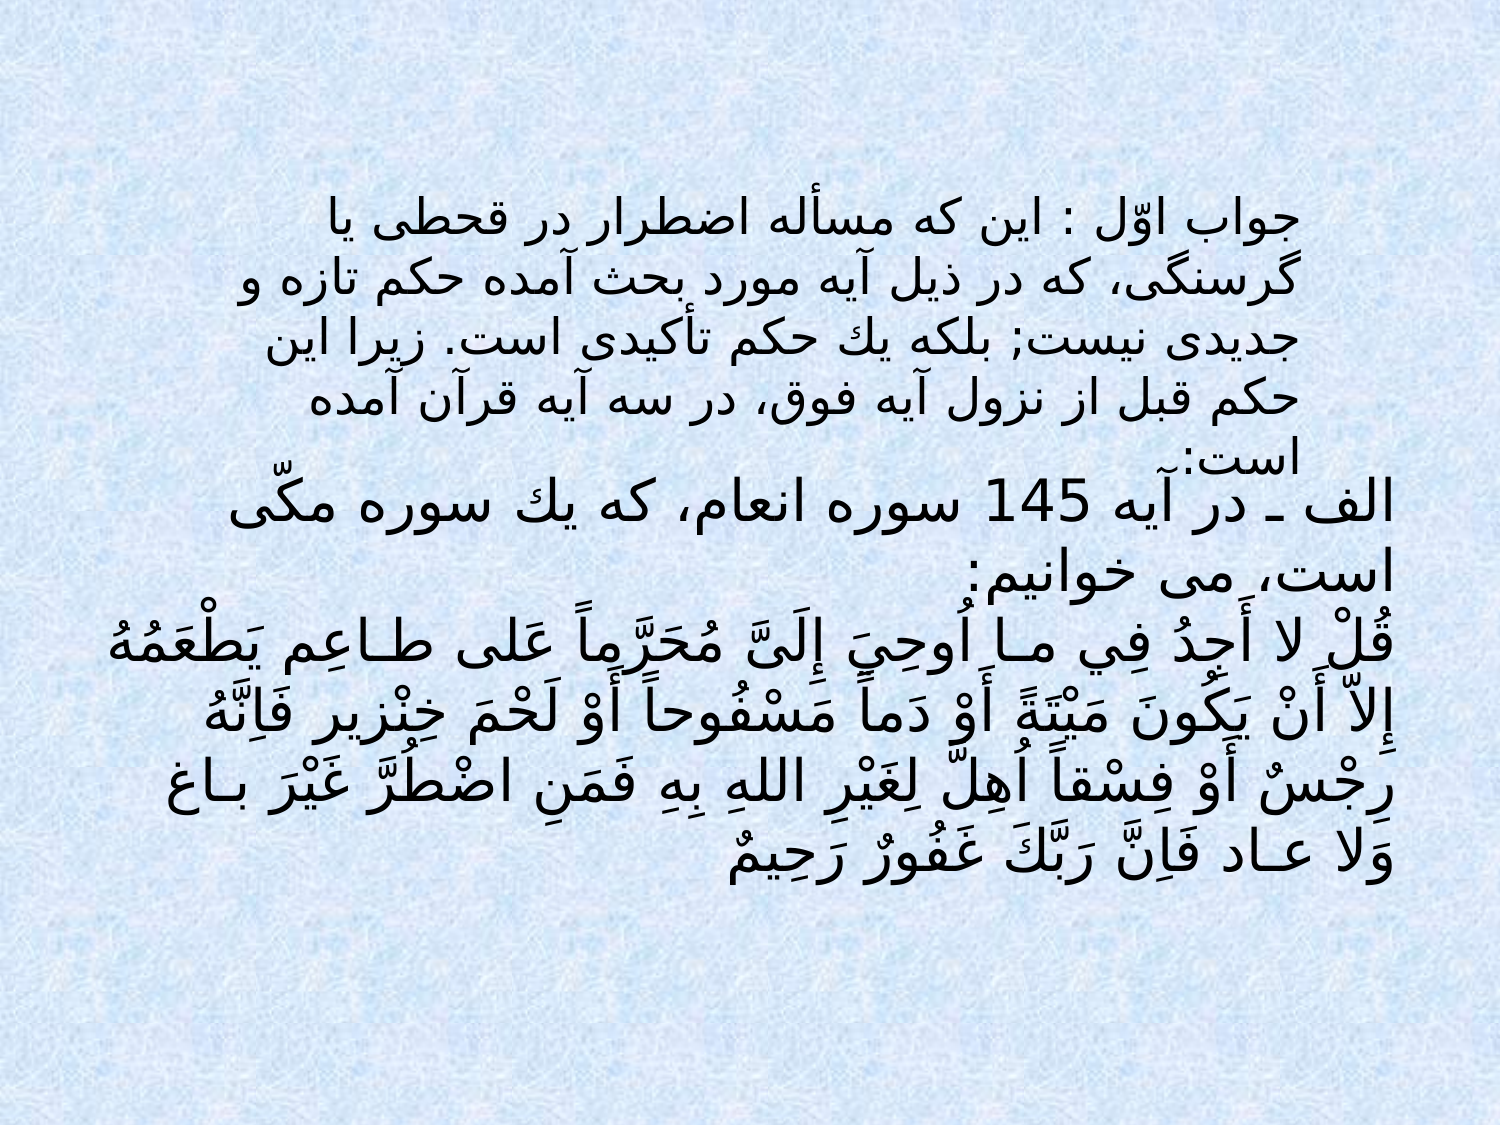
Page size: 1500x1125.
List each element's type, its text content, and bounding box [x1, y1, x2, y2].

text_box الف ـ در آيه 145 سوره انعام، كه يك سوره مكّى است، مى خوانيم: قُلْ لا أَجِدُ فِي مـا اُوحِيَ إِلَىَّ مُحَرَّماً عَلى طـاعِم يَطْعَمُهُ إِلاّ أَنْ يَكُونَ مَيْتَةً أَوْ دَماً مَسْفُوحاً أَوْ لَحْمَ خِنْزير فَاِنَّهُ رِجْسٌ أَوْ فِسْقاً اُهِلَّ لِغَيْرِ اللهِ بِهِ فَمَنِ اضْطُرَّ غَيْرَ بـاغ وَلا عـاد فَاِنَّ رَبَّكَ غَفُورٌ رَحِيمٌ [88, 456, 1412, 891]
picture [0, 0, 1500, 1125]
text_box جواب اوّل : اين كه مسأله اضطرار در قحطى يا گرسنگى، كه در ذيل آيه مورد بحث آمده حكم تازه و جديدى نيست; بلكه يك حكم تأكيدى است. زيرا اين حكم قبل از نزول آيه فوق، در سه آيه قرآن آمده است: [182, 177, 1317, 493]
